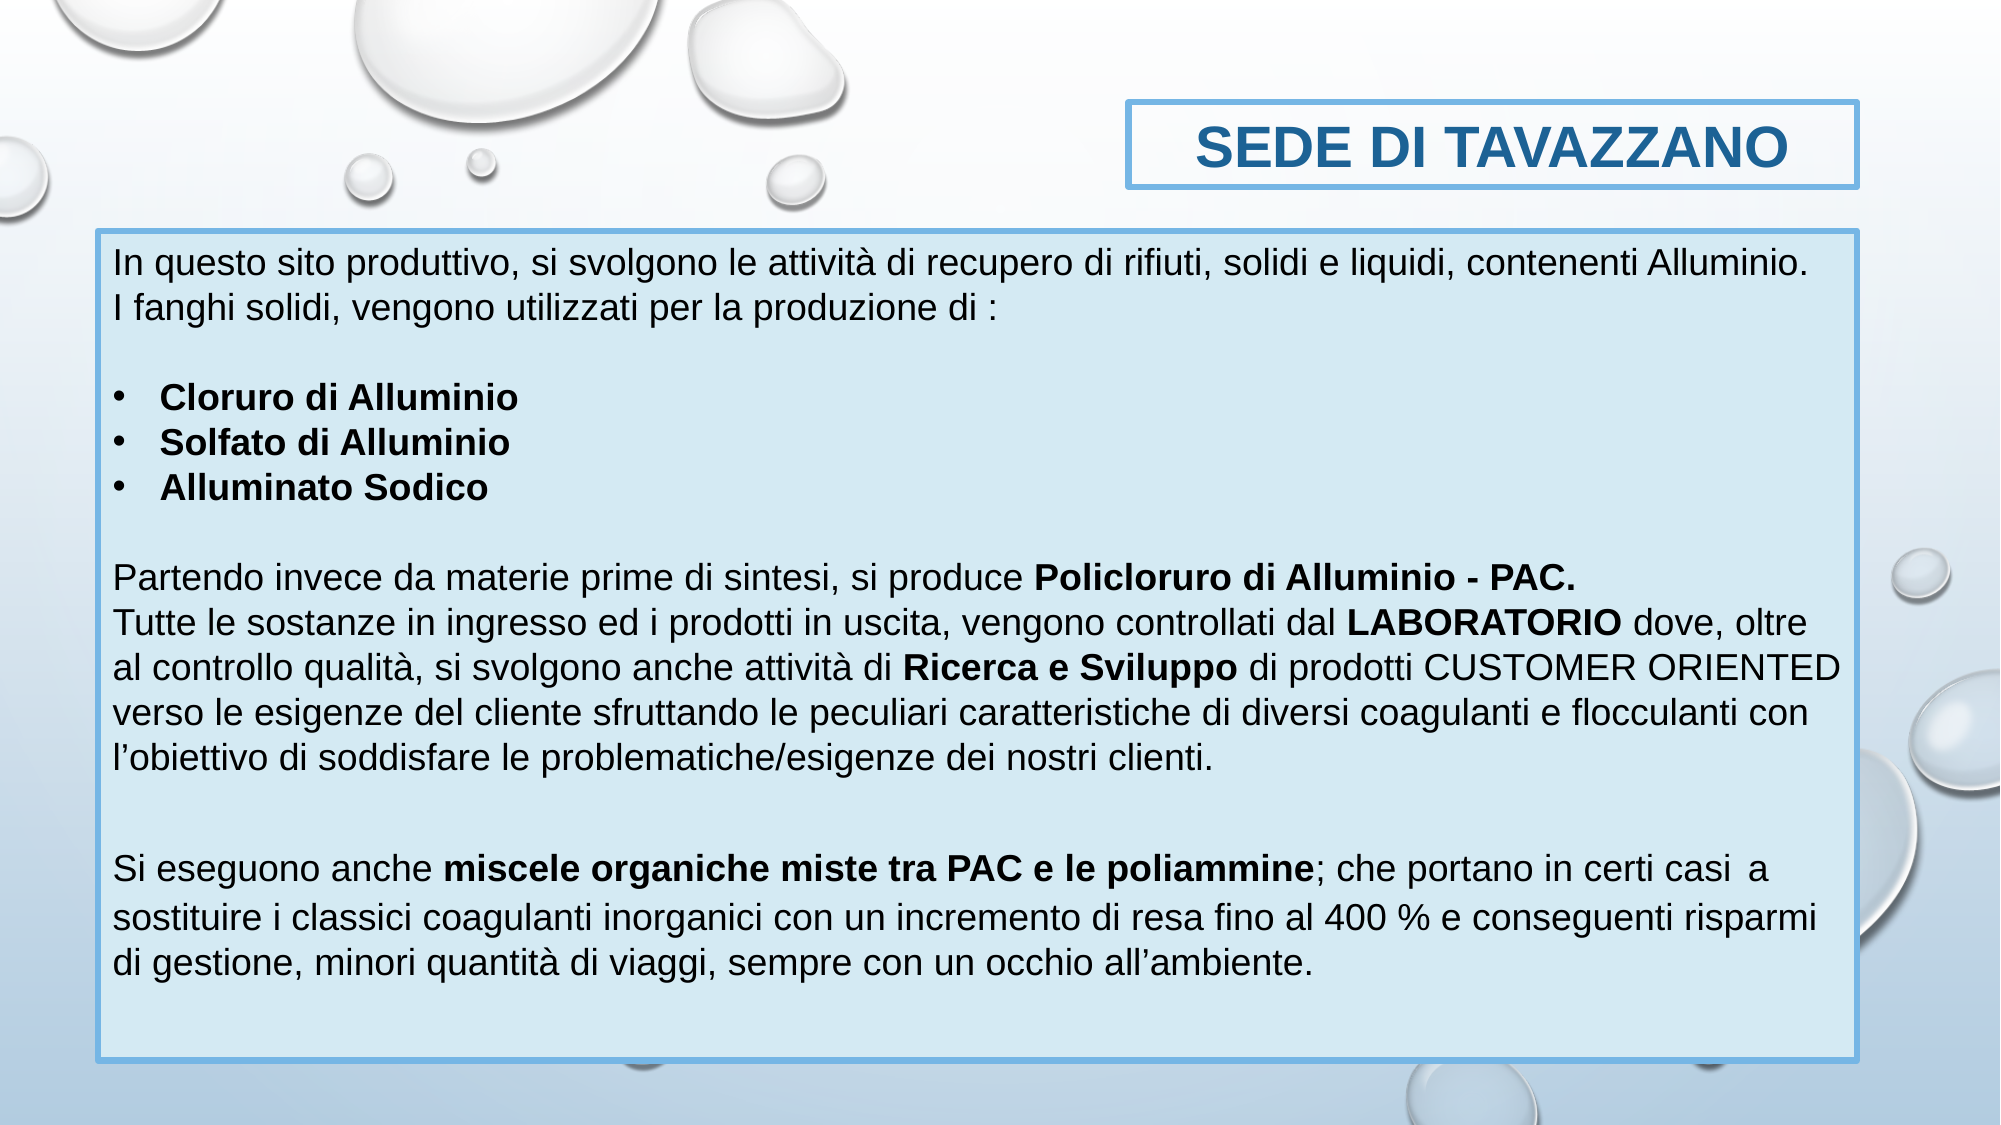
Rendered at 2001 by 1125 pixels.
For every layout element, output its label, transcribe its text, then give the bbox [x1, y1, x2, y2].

text_box In questo sito produttivo, si svolgono le attività di recupero di rifiuti, solidi e liquidi, contenenti Alluminio. I fanghi solidi, vengono utilizzati per la produzione di : Cloruro di Alluminio Solfato di Alluminio Alluminato Sodico Partendo invece da materie prime di sintesi, si produce Policloruro di Alluminio - PAC. Tutte le sostanze in ingresso ed i prodotti in uscita, vengono controllati dal LABORATORIO dove, oltre al controllo qualità, si svolgono anche attività di Ricerca e Sviluppo di prodotti CUSTOMER ORIENTED verso le esigenze del cliente sfruttando le peculiari caratteristiche di diversi coagulanti e flocculanti con l’obiettivo di soddisfare le problematiche/esigenze dei nostri clienti. Si eseguono anche miscele organiche miste tra PAC e le poliammine; che portano in certi casi a sostituire i classici coagulanti inorganici con un incremento di resa fino al 400 % e conseguenti risparmi di gestione, minori quantità di viaggi, sempre con un occhio all’ambiente. [97, 230, 1857, 1061]
text_box SEDE DI TAVAZZANO [1128, 102, 1857, 187]
picture [0, 0, 2000, 1125]
